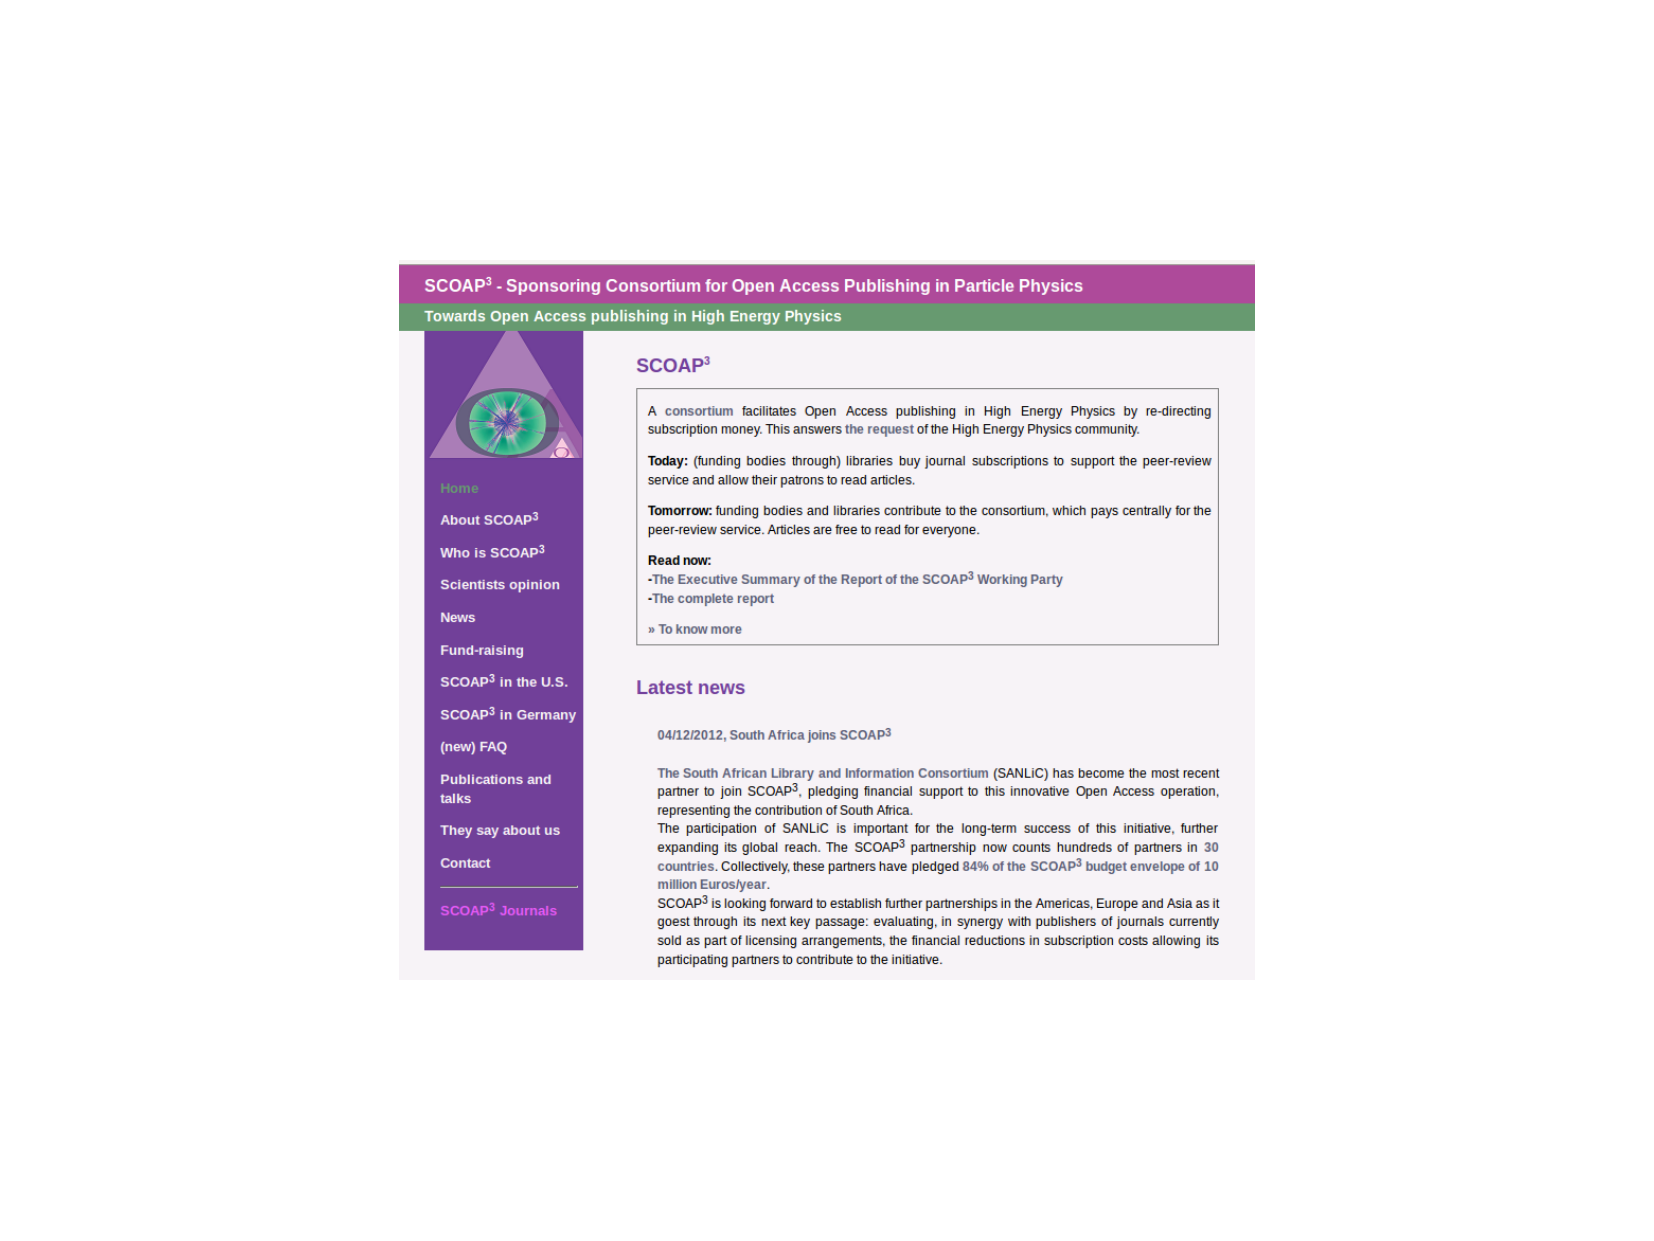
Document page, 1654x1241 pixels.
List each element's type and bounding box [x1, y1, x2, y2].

picture [399, 260, 1255, 980]
